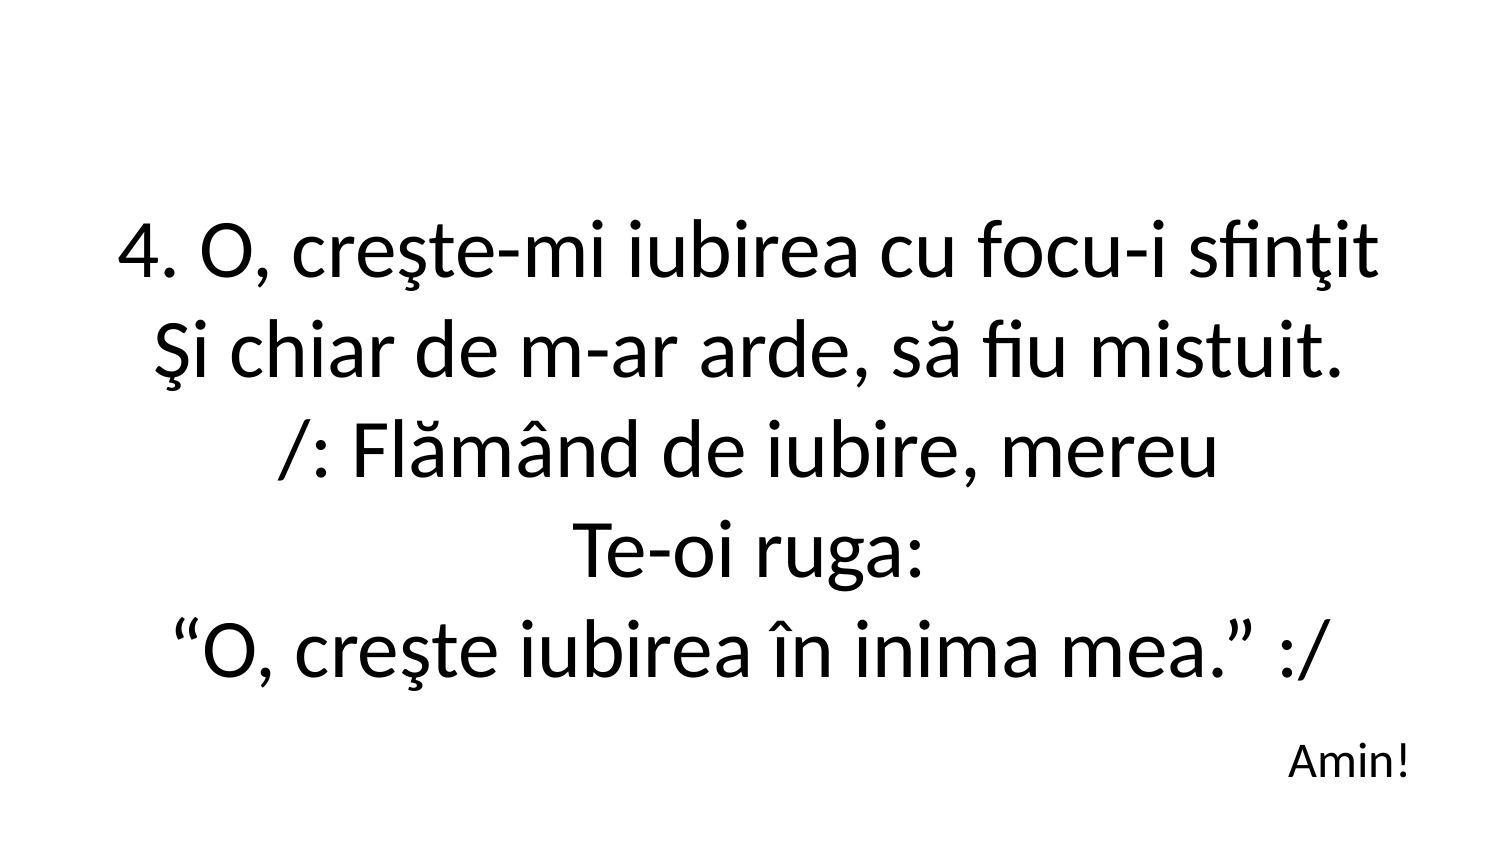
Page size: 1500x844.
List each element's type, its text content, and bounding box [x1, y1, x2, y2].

text_box Amin! [1273, 674, 1427, 795]
text_box 4. O, creşte-mi iubirea cu focu-i sfinţit Şi chiar de m-ar arde, să fiu mistuit. /: Flămând de iubire, mereu Te-oi ruga: “O, creşte iubirea în inima mea.” :/ [102, 142, 1398, 702]
